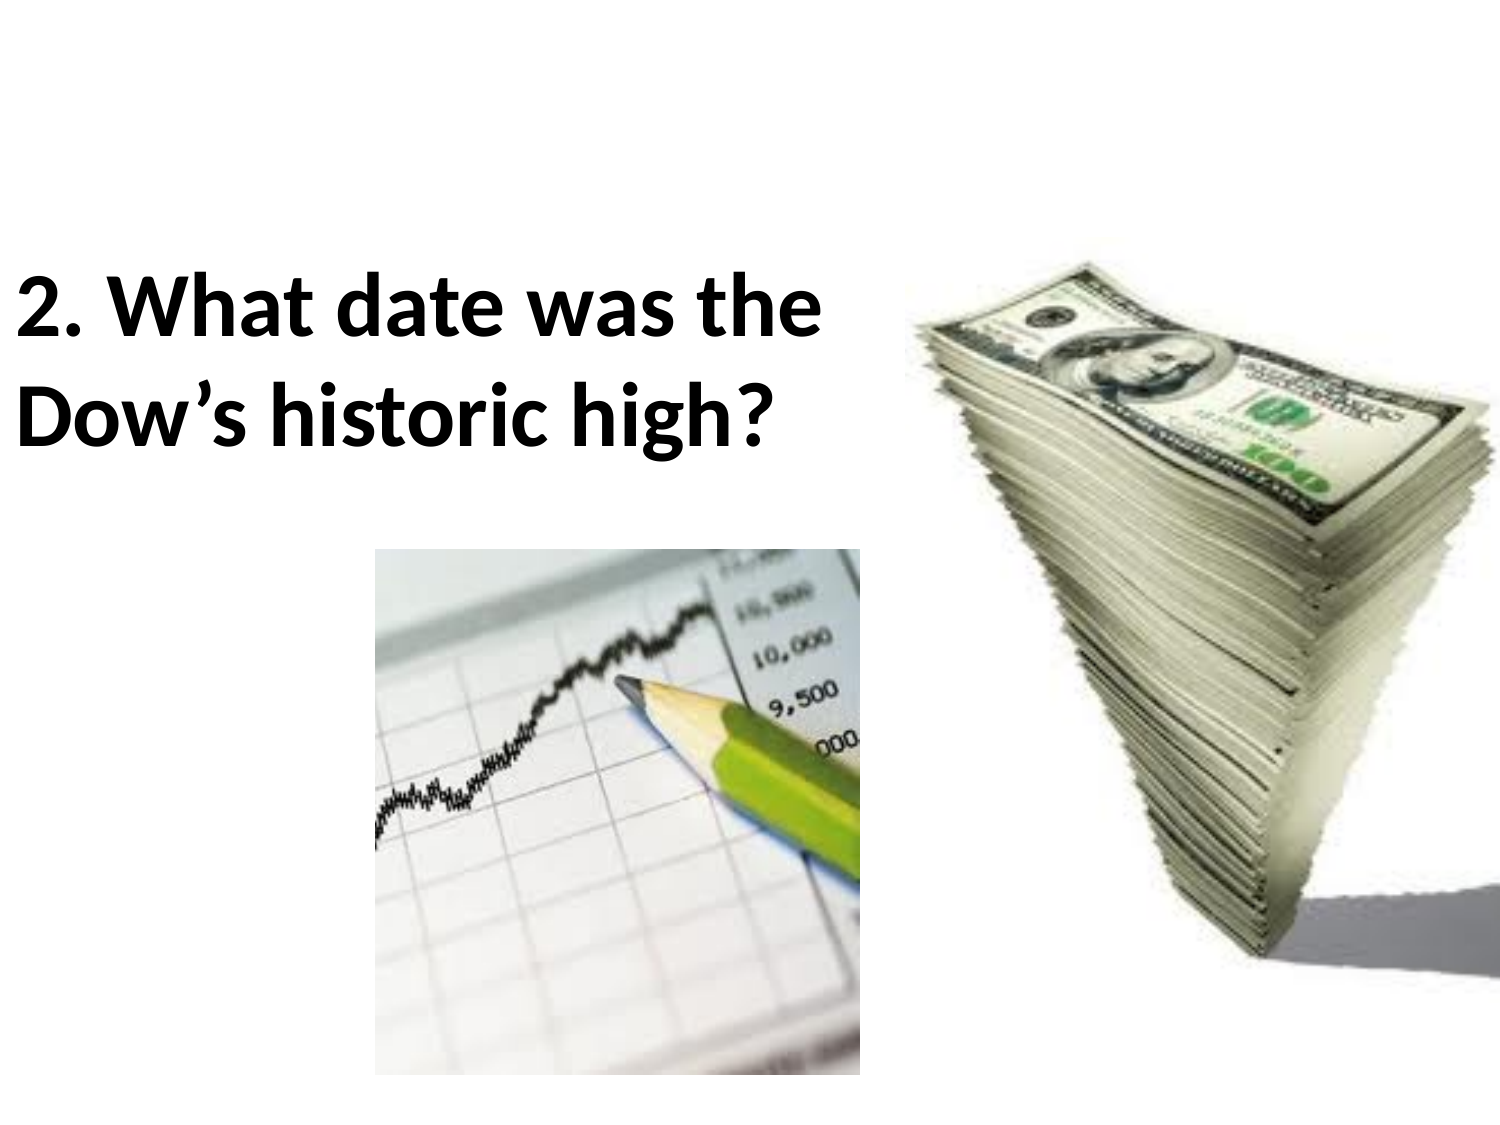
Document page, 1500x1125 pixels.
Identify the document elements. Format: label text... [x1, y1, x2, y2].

title 2. What date was the Dow’s historic high? [0, 24, 1025, 1125]
picture [374, 549, 860, 1076]
picture [904, 237, 1500, 1003]
